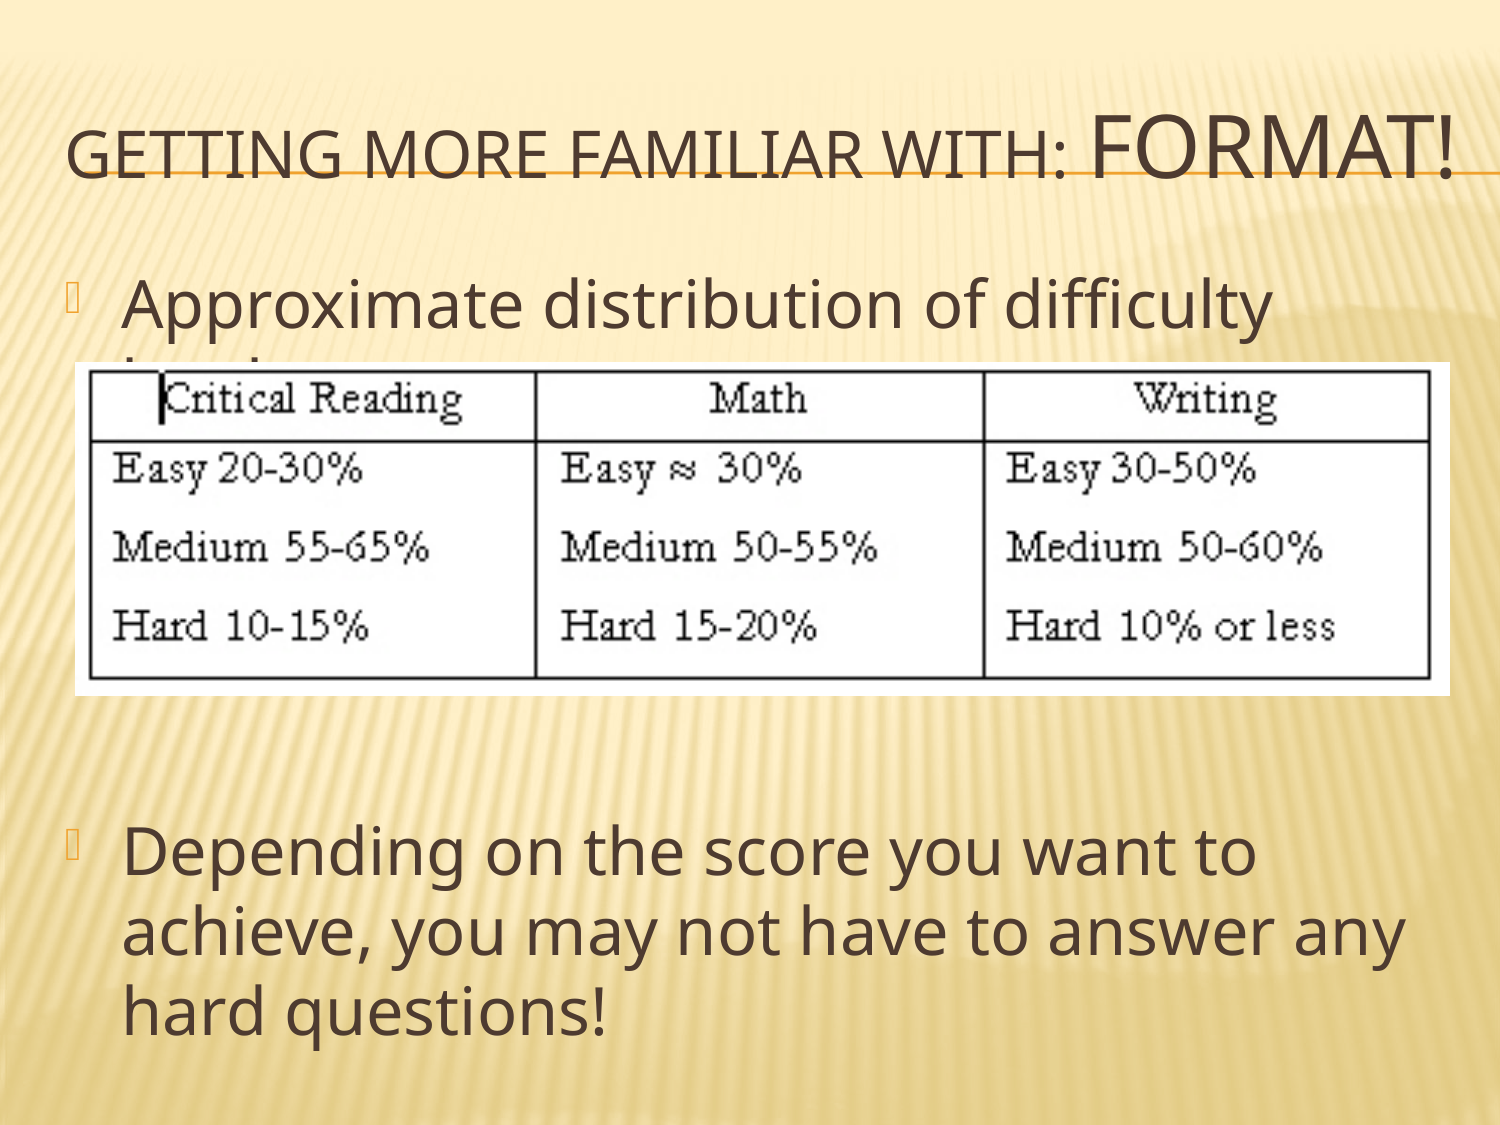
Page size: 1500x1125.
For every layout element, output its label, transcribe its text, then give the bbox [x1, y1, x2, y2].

picture [74, 362, 1450, 696]
title Getting MORE familiar with: format! [50, 75, 1475, 213]
list Approximate distribution of difficulty levels: Depending on the score you want to achieve, you may not have to answer any hard questions! [50, 254, 1475, 998]
